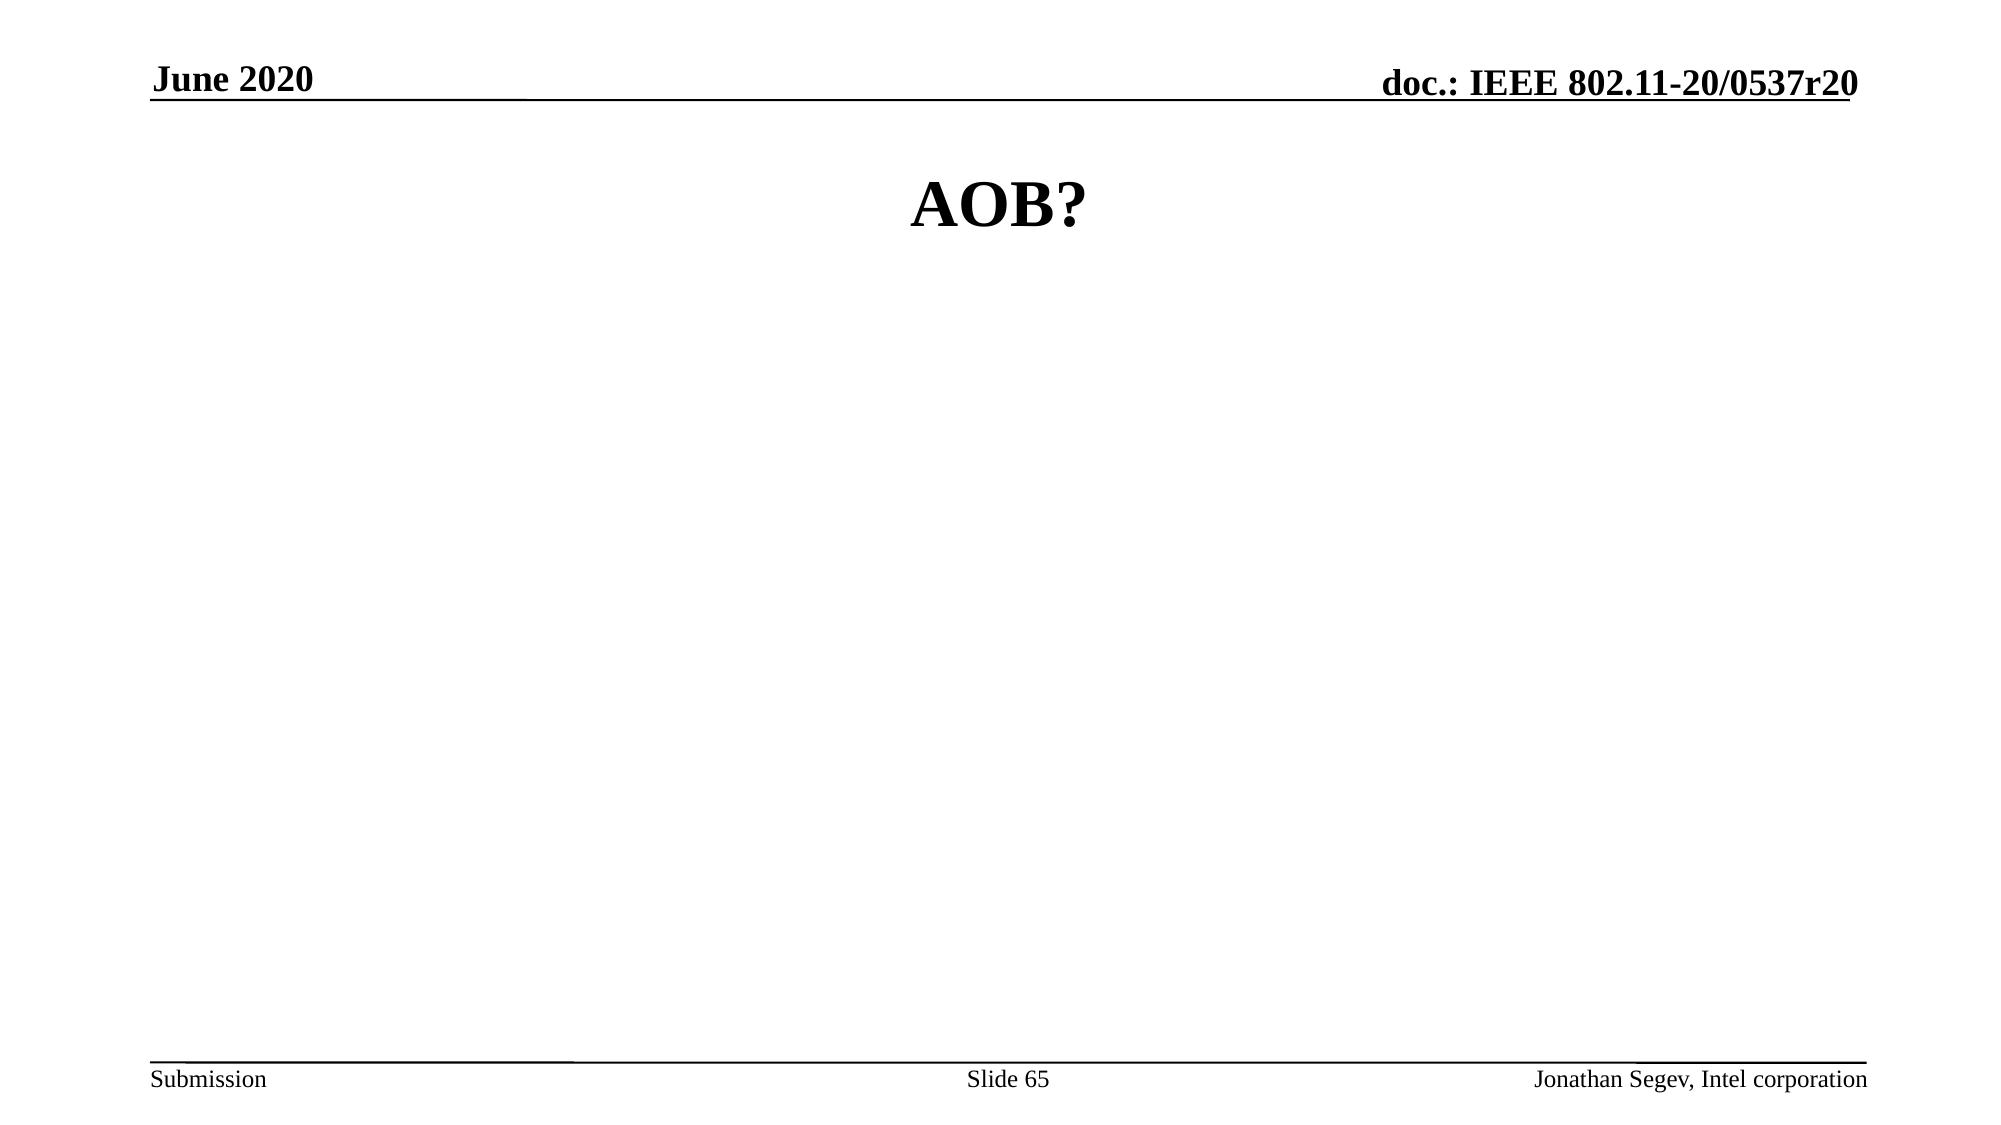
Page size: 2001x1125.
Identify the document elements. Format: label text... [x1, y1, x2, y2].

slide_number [152, 54, 563, 100]
slide_number Slide 65 [950, 1061, 1067, 1123]
footer Jonathan Segev, Intel corporation [1171, 1061, 1869, 1093]
title AOB? [149, 112, 1850, 288]
